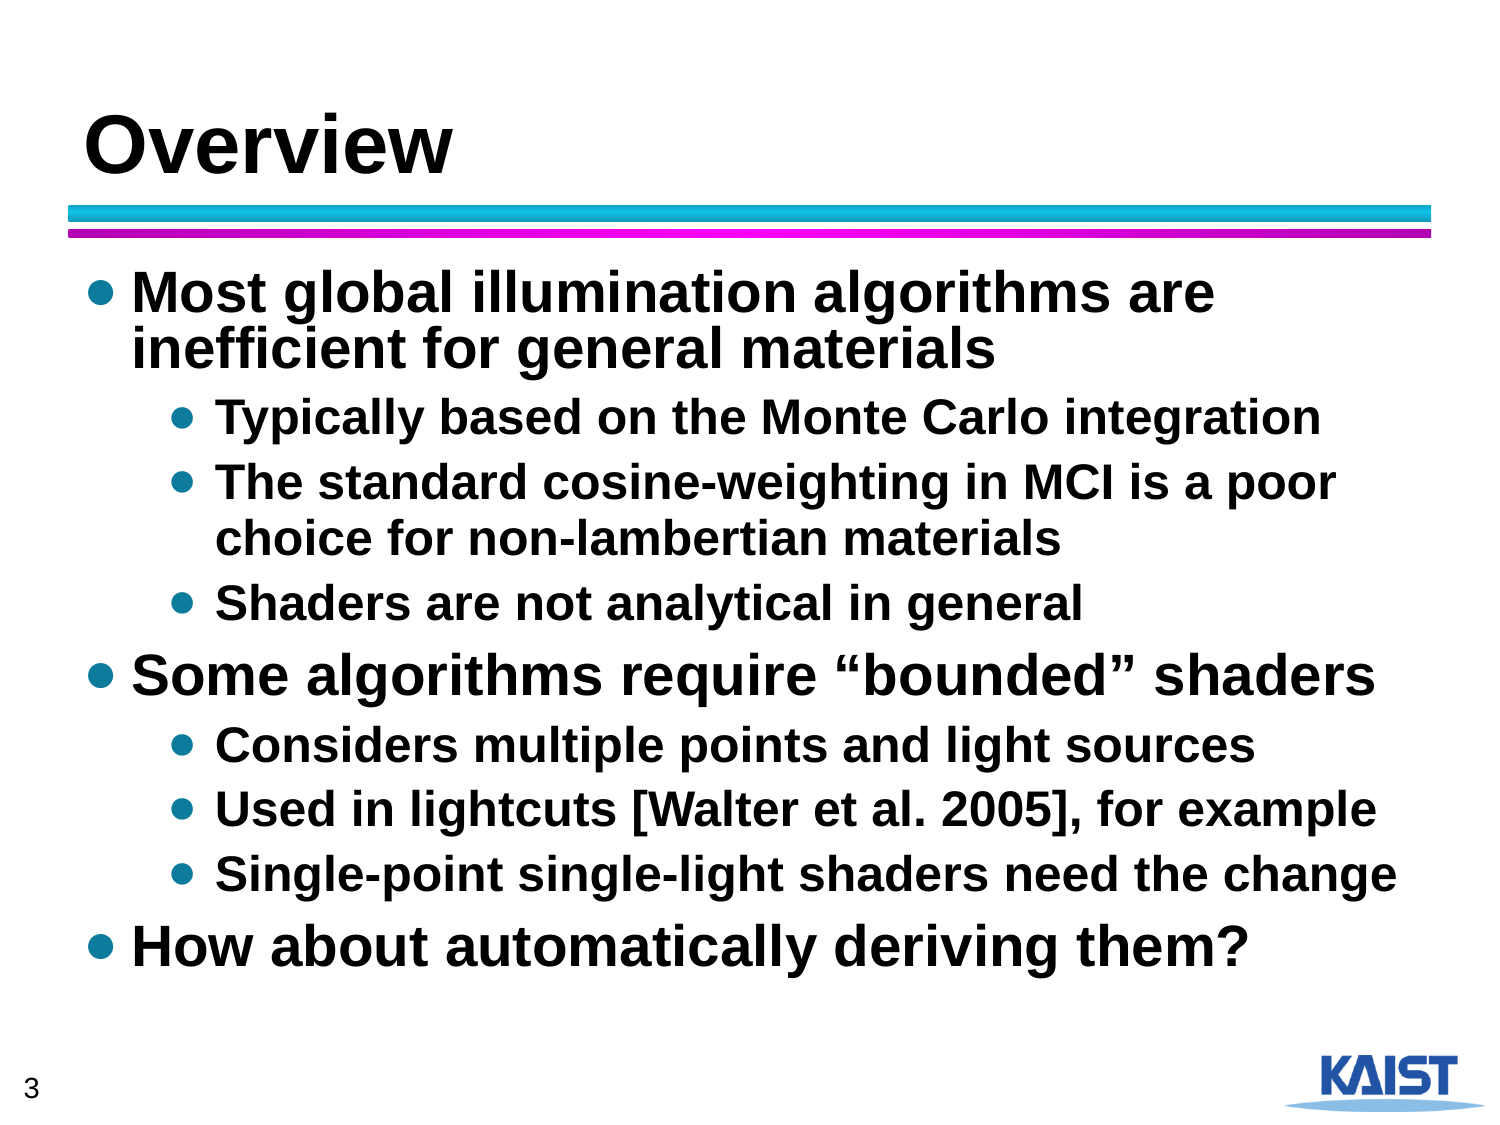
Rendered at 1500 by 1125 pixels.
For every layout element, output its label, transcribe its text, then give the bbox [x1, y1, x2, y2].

list Most global illumination algorithms are inefficient for general materials Typically based on the Monte Carlo integration The standard cosine-weighting in MCI is a poor choice for non-lambertian materials Shaders are not analytical in general Some algorithms require “bounded” shaders Considers multiple points and light sources Used in lightcuts [Walter et al. 2005], for example Single-point single-light shaders need the change How about automatically deriving them? [68, 259, 1434, 1093]
picture [1284, 1055, 1485, 1112]
title Overview [68, 48, 1428, 199]
